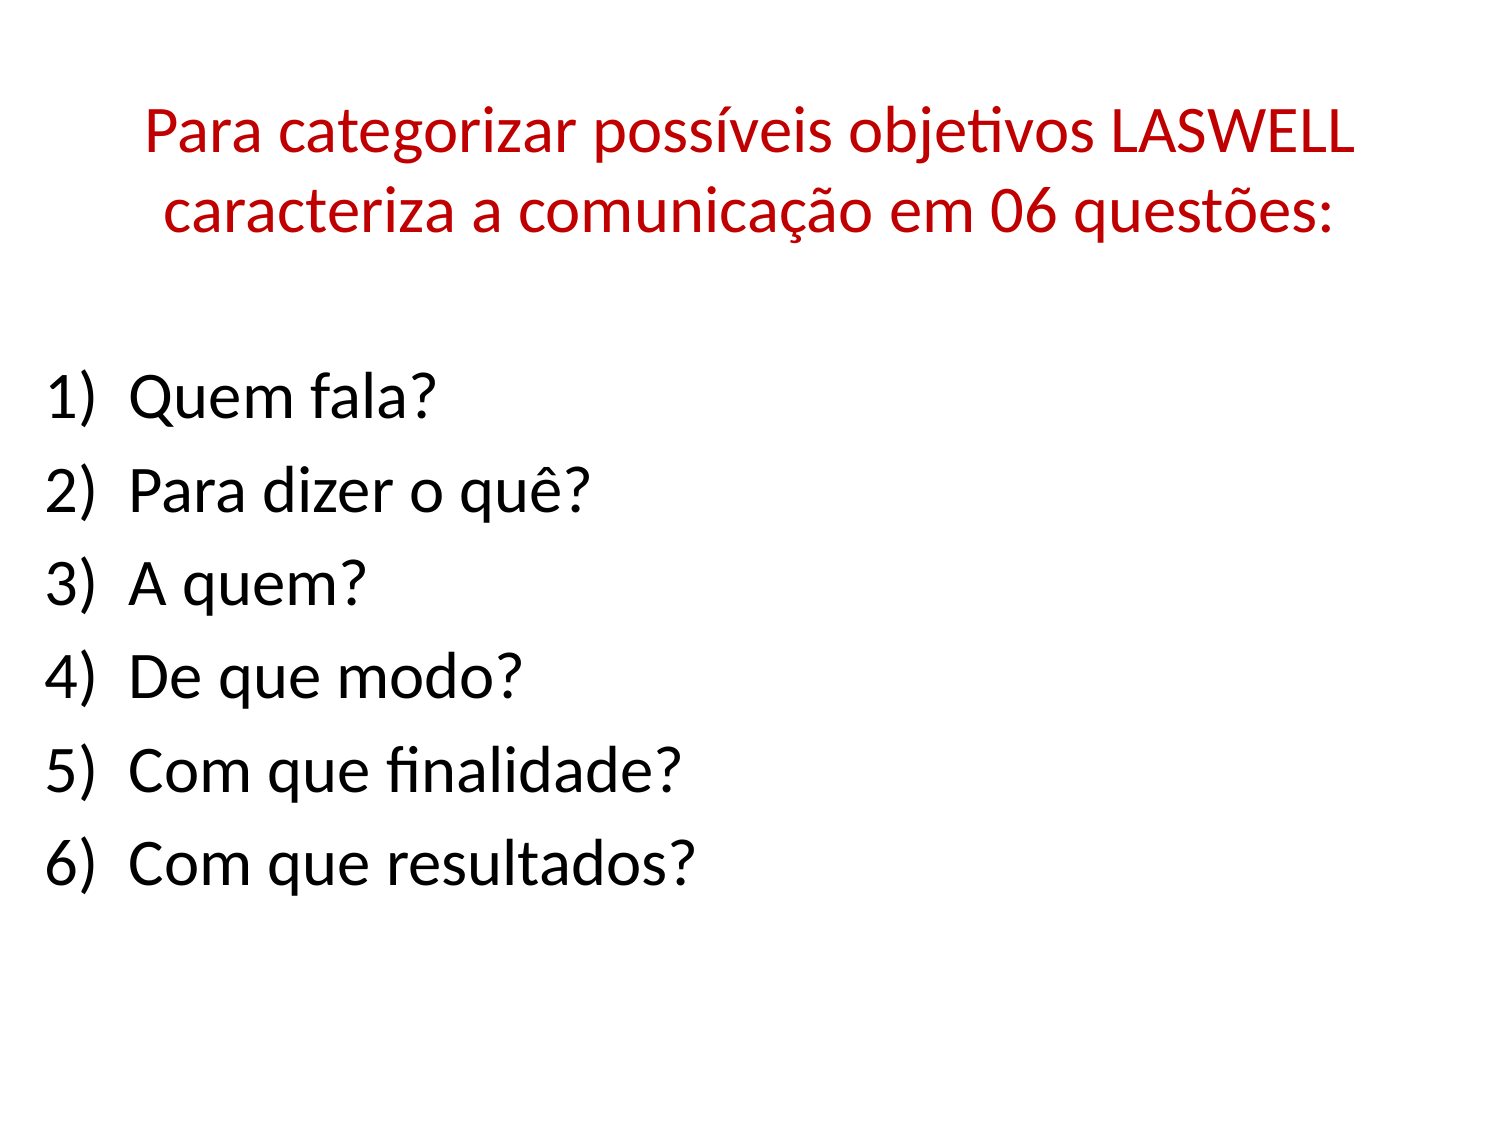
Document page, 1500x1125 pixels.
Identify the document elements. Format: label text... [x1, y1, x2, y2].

list Para categorizar possíveis objetivos LASWELL caracteriza a comunicação em 06 questões: Quem fala? Para dizer o quê? A quem? De que modo? Com que finalidade? Com que resultados? [29, 78, 1471, 1071]
